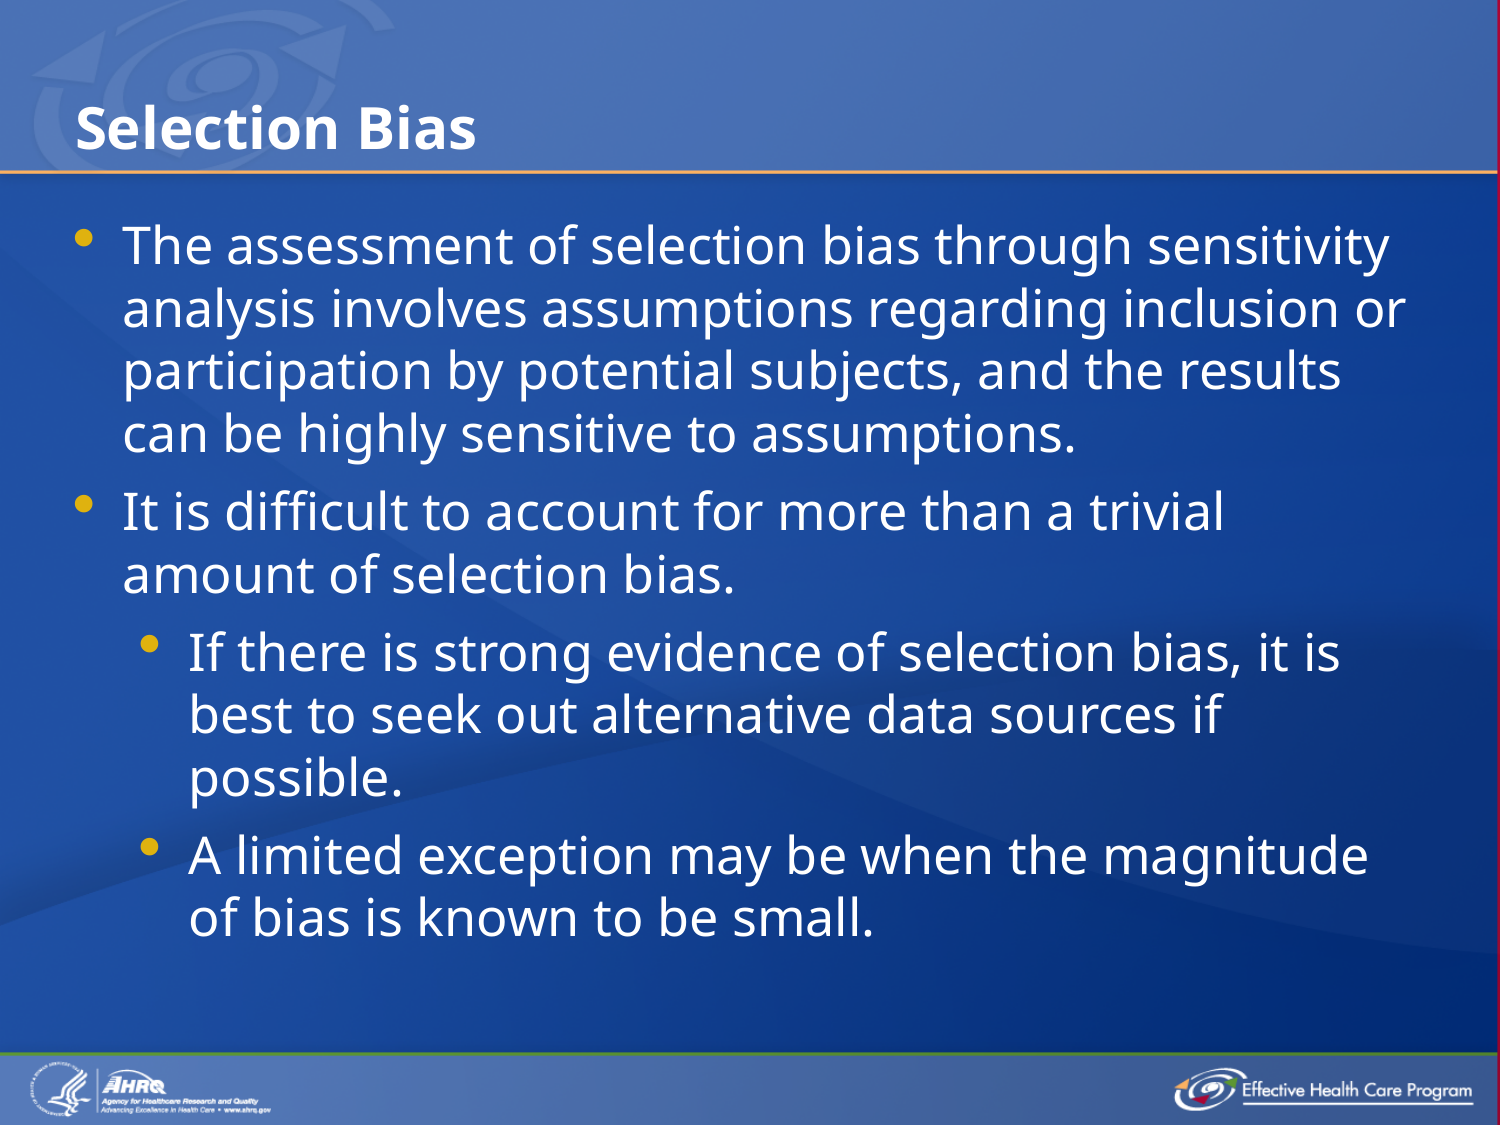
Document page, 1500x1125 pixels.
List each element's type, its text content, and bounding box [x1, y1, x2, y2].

title Selection Bias [75, 21, 1425, 163]
picture [0, 0, 1500, 1125]
list The assessment of selection bias through sensitivity analysis involves assumptions regarding inclusion or participation by potential subjects, and the results can be highly sensitive to assumptions. It is difficult to account for more than a trivial amount of selection bias. If there is strong evidence of selection bias, it is best to seek out alternative data sources if possible. A limited exception may be when the magnitude of bias is known to be small. [75, 213, 1425, 1005]
